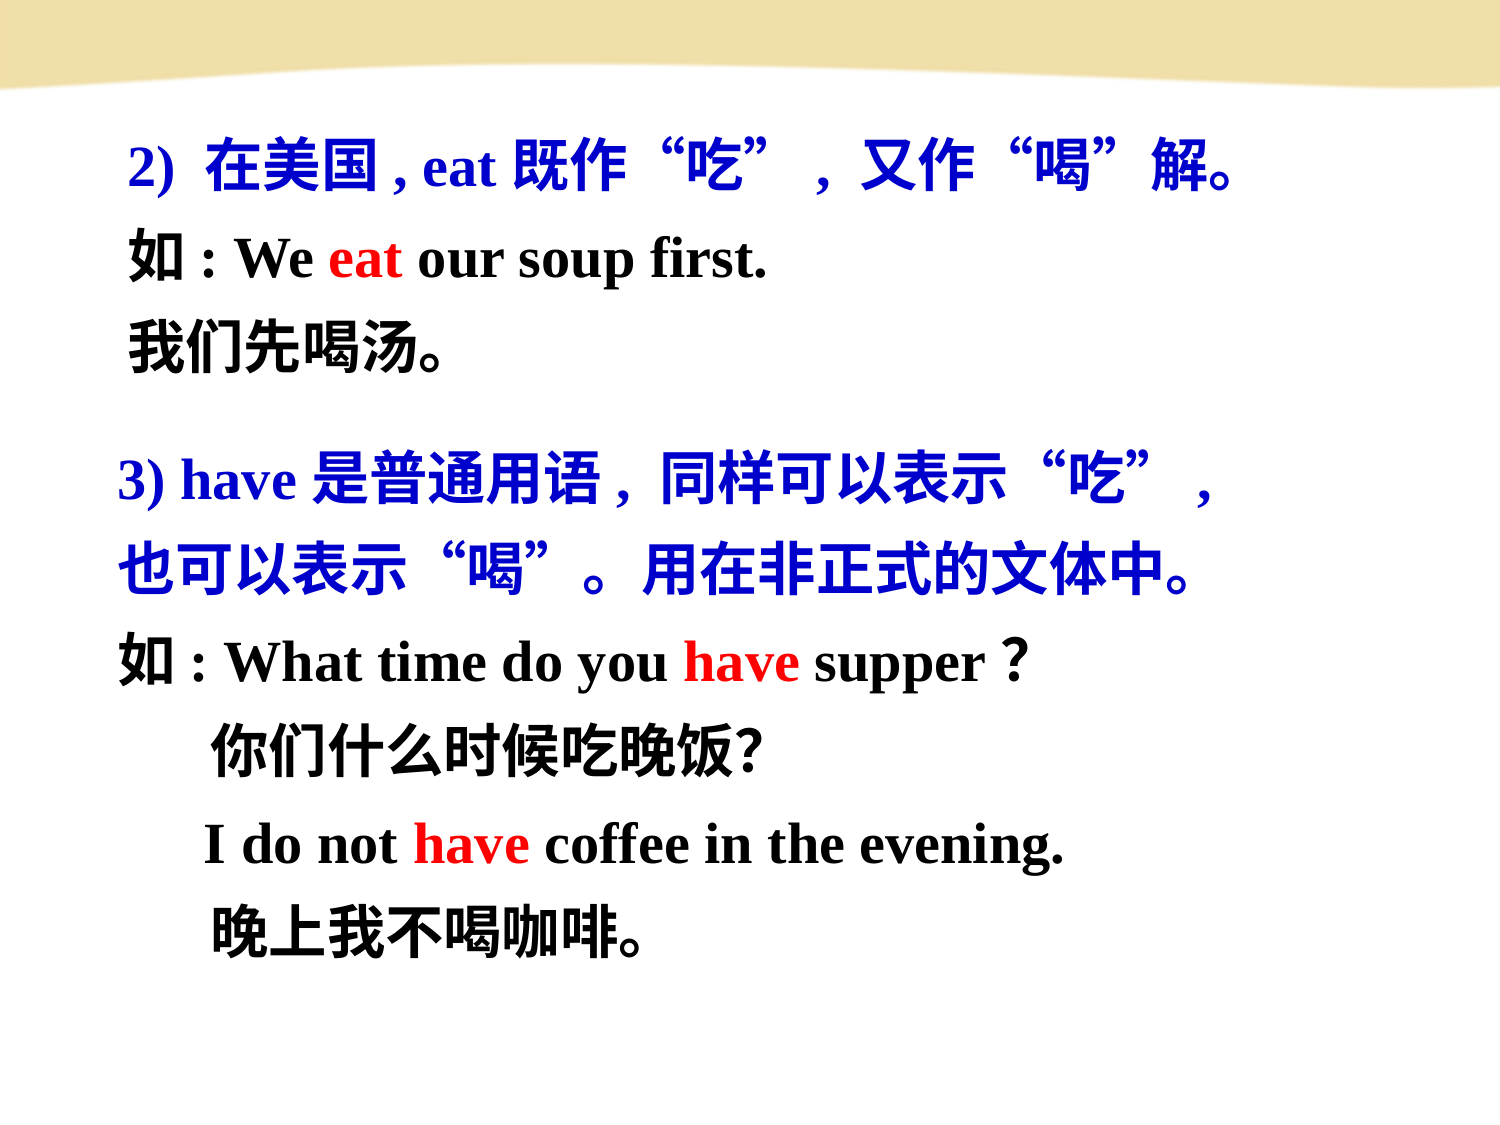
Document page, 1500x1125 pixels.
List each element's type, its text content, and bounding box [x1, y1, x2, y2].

text_box 3) have是普通用语, 同样可以表示“吃”, 也可以表示“喝”。用在非正式的文体中。 如: What time do you have supper？ 你们什么时候吃晚饭？ I do not have coffee in the evening. 晚上我不喝咖啡。 [102, 412, 1488, 1125]
picture [0, 0, 1500, 1125]
text_box 2) 在美国, eat既作“吃”, 又作“喝”解。 如: We eat our soup first. 我们先喝汤。 [112, 99, 1436, 412]
